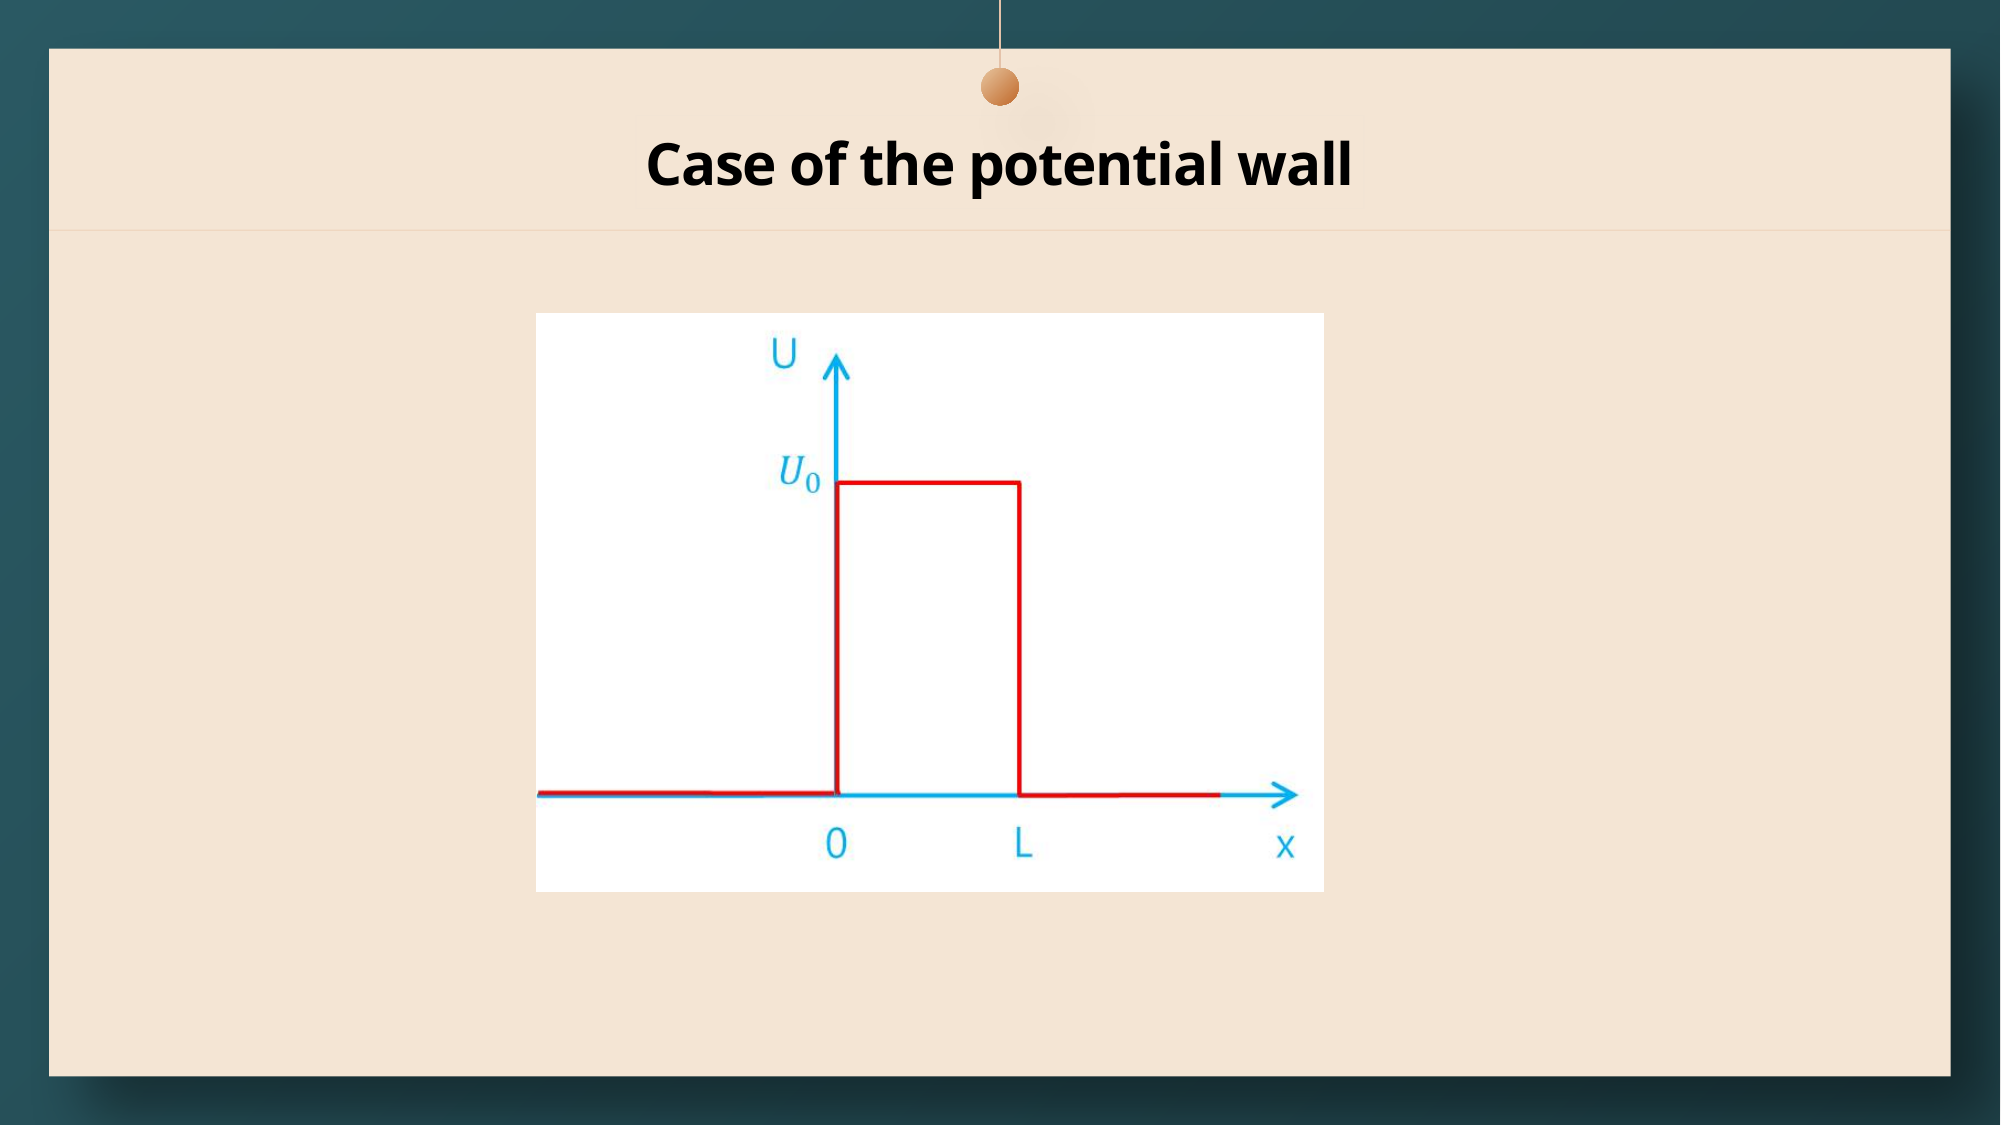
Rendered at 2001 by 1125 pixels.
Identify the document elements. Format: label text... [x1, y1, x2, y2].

title Case of the potential wall [636, 115, 1364, 209]
picture [536, 313, 1324, 892]
